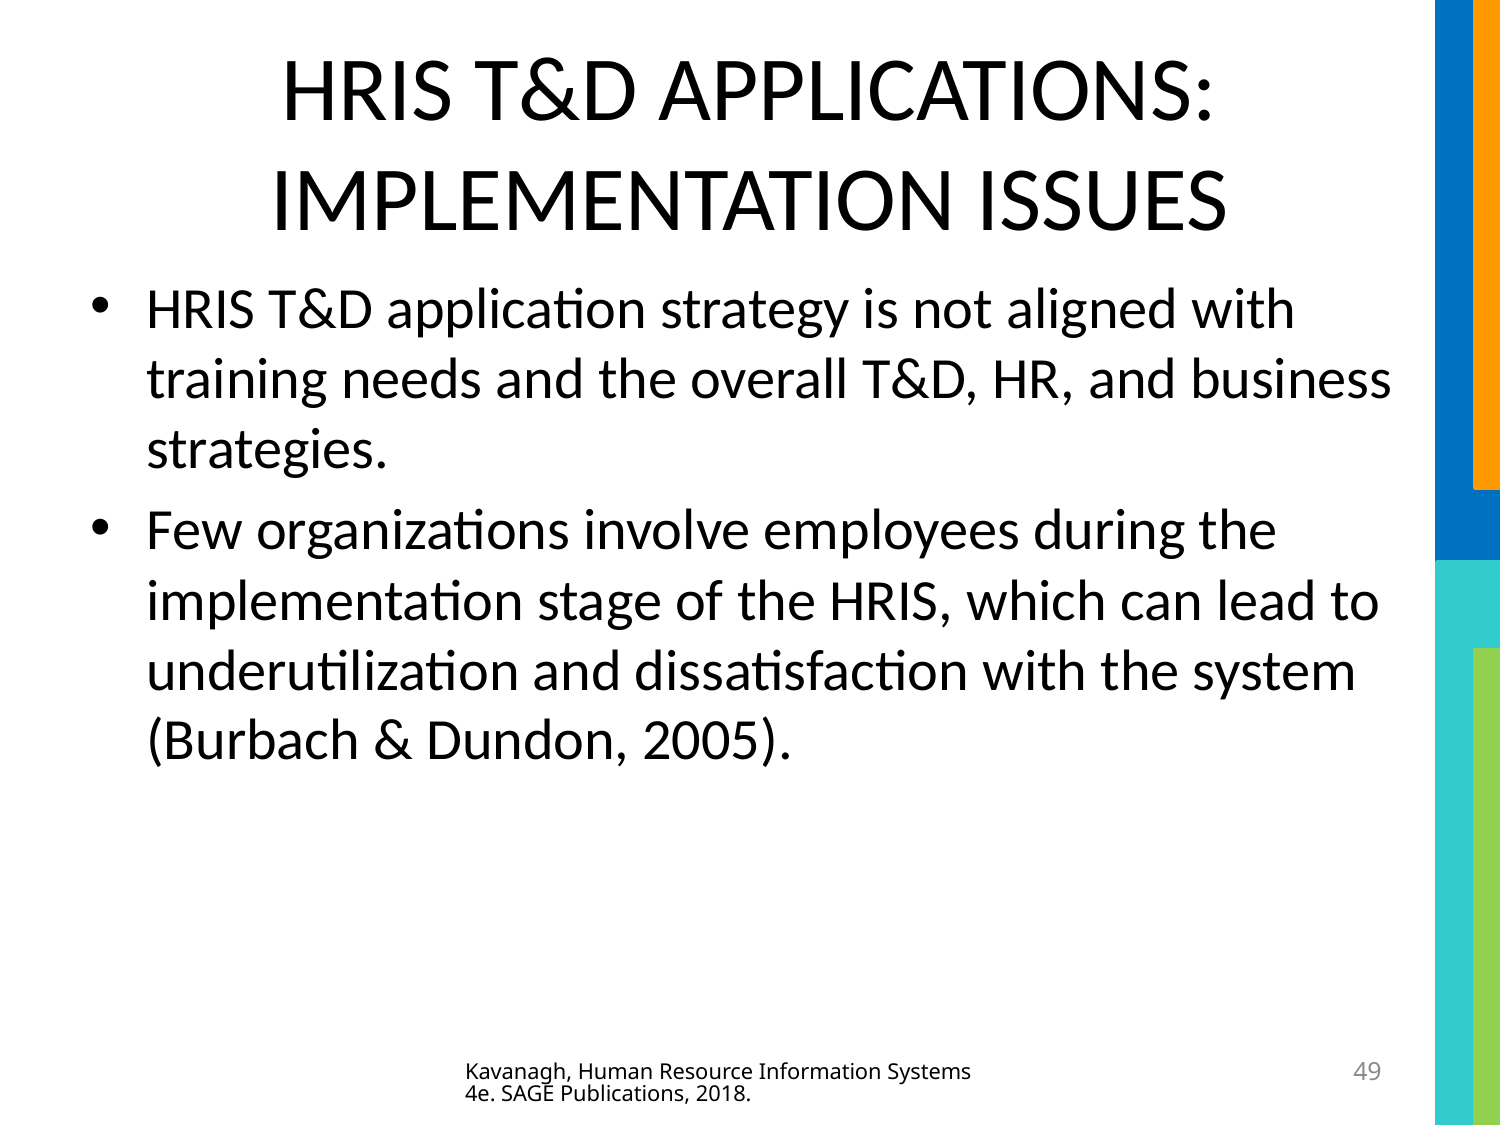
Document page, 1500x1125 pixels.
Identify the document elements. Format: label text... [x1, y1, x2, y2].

title HRIS T&D APPLICATIONS: IMPLEMENTATION ISSUES [75, 45, 1425, 233]
footer Kavanagh, Human Resource Information Systems 4e. SAGE Publications, 2018. [450, 1042, 1004, 1103]
list HRIS T&D application strategy is not aligned with training needs and the overall T&D, HR, and business strategies. Few organizations involve employees during the implementation stage of the HRIS, which can lead to underutilization and dissatisfaction with the system (Burbach & Dundon, 2005). [75, 262, 1425, 1005]
slide_number 49 [1059, 1042, 1397, 1103]
